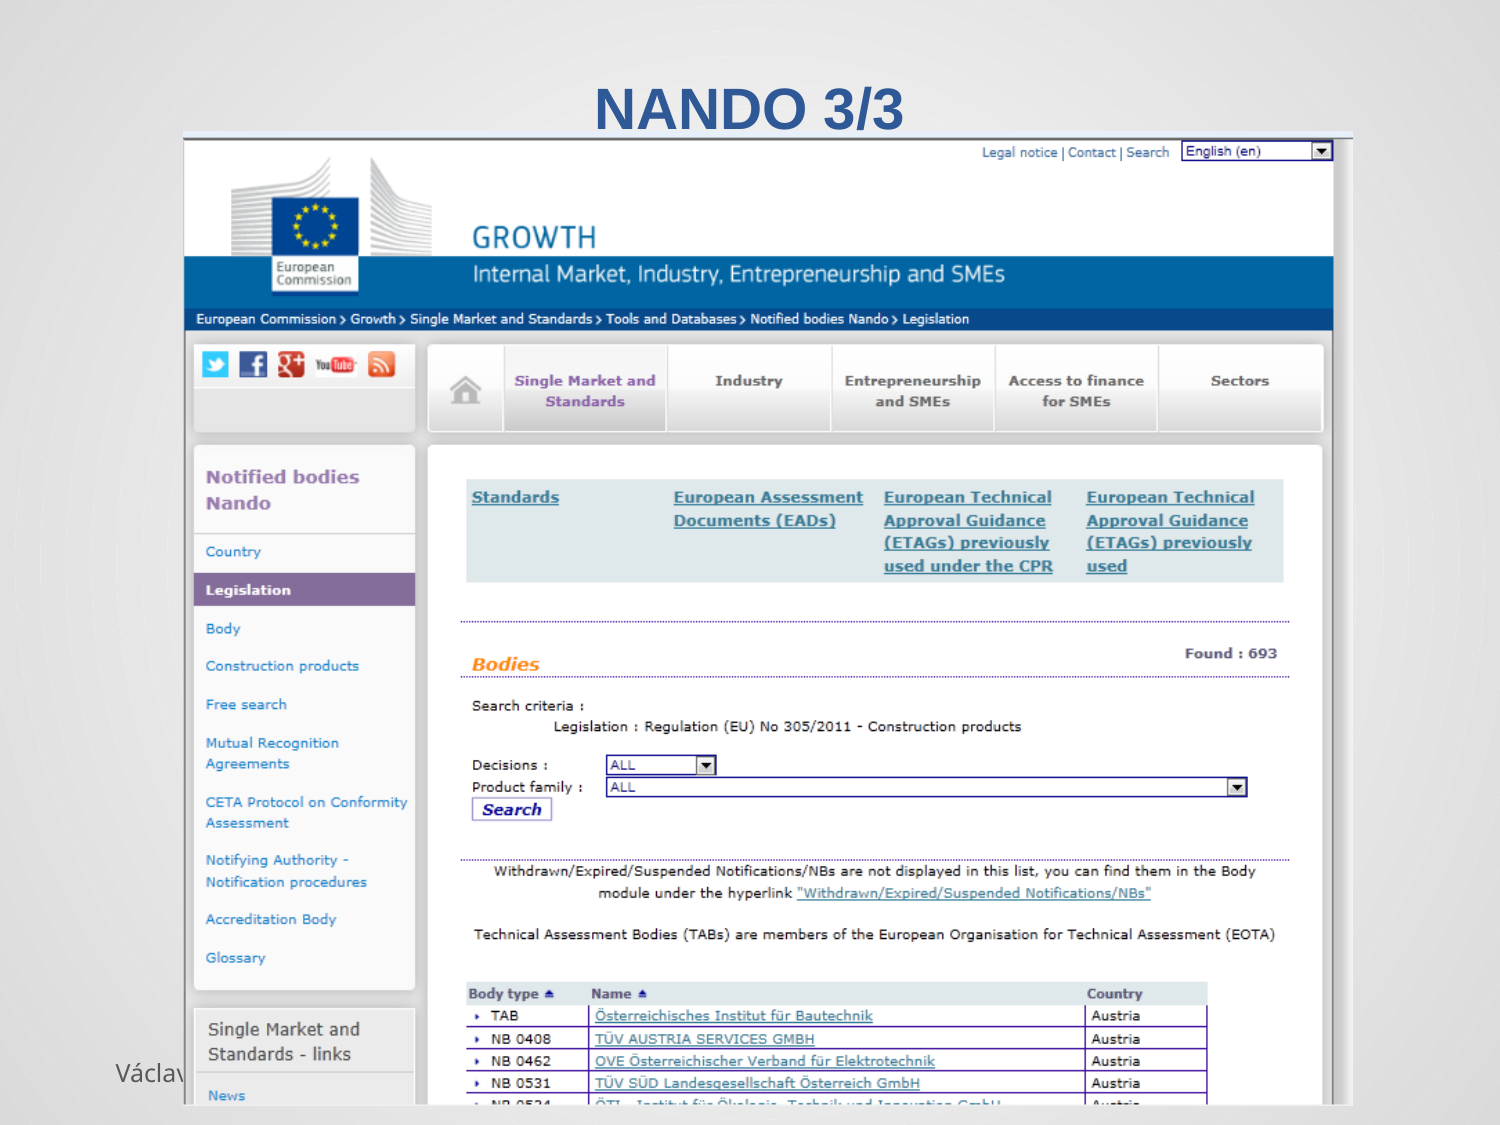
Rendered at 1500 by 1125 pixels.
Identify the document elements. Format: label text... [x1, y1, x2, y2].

title NANDO 3/3 [75, 0, 1425, 149]
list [182, 131, 1353, 1106]
footer Václava Holušová [108, 1042, 177, 1103]
